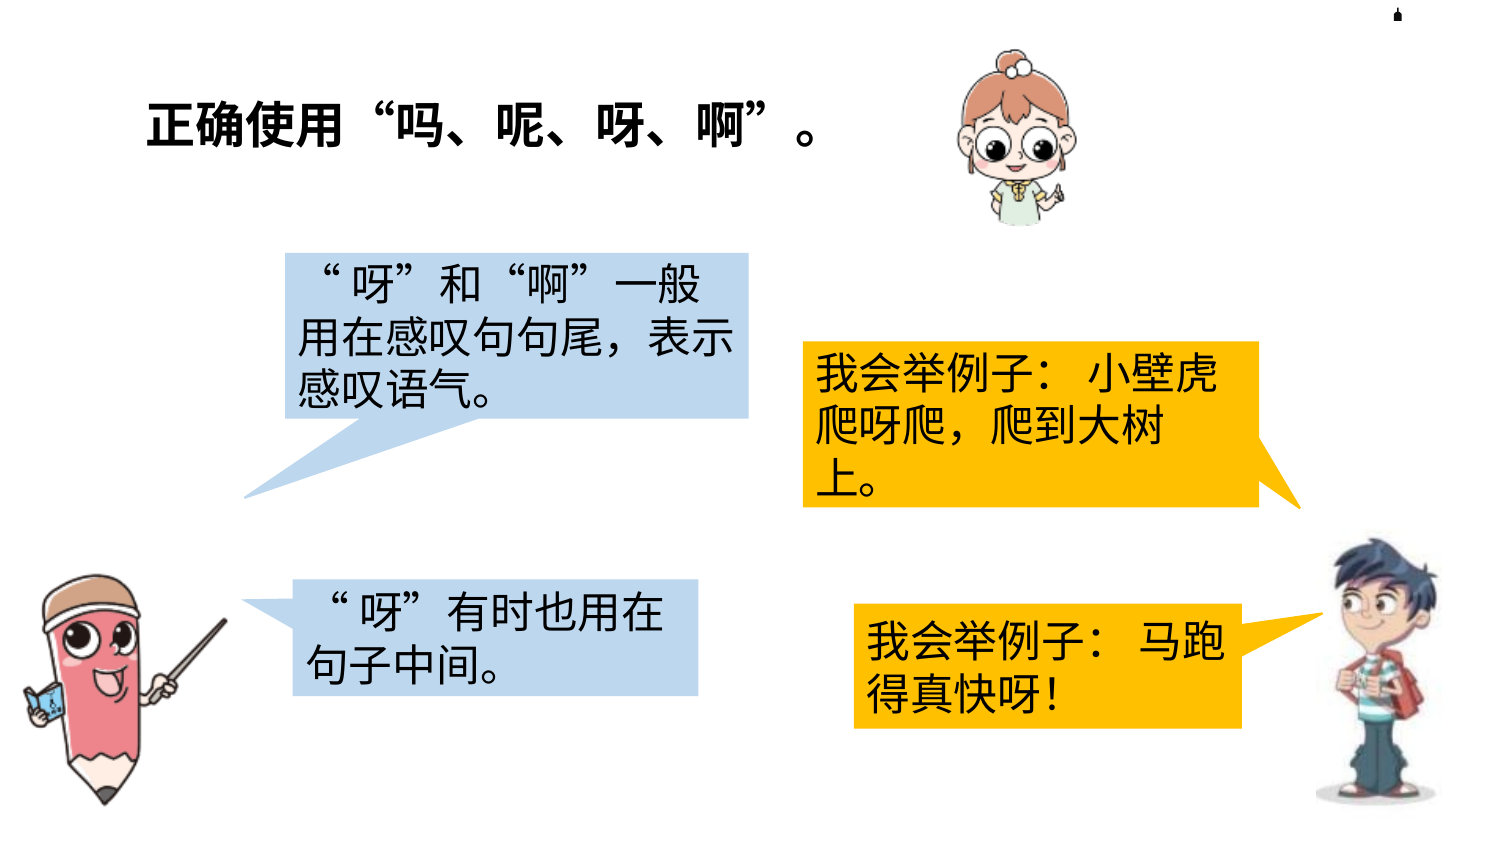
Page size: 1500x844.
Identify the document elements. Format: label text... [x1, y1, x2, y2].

text_box 我会举例子： 小壁虎爬呀爬，爬到大树上。 [802, 341, 1301, 510]
text_box “呀”和“啊”一般用在感叹句句尾，表示感叹语气。 [243, 252, 749, 499]
picture [955, 44, 1080, 227]
text_box 正确使用“吗、呢、呀、啊”。 [134, 88, 857, 160]
text_box 我会举例子： 马跑得真快呀！ [853, 603, 1316, 729]
picture [0, 571, 237, 808]
picture [1316, 454, 1462, 820]
text_box “呀”有时也用在句子中间。 [240, 579, 699, 697]
